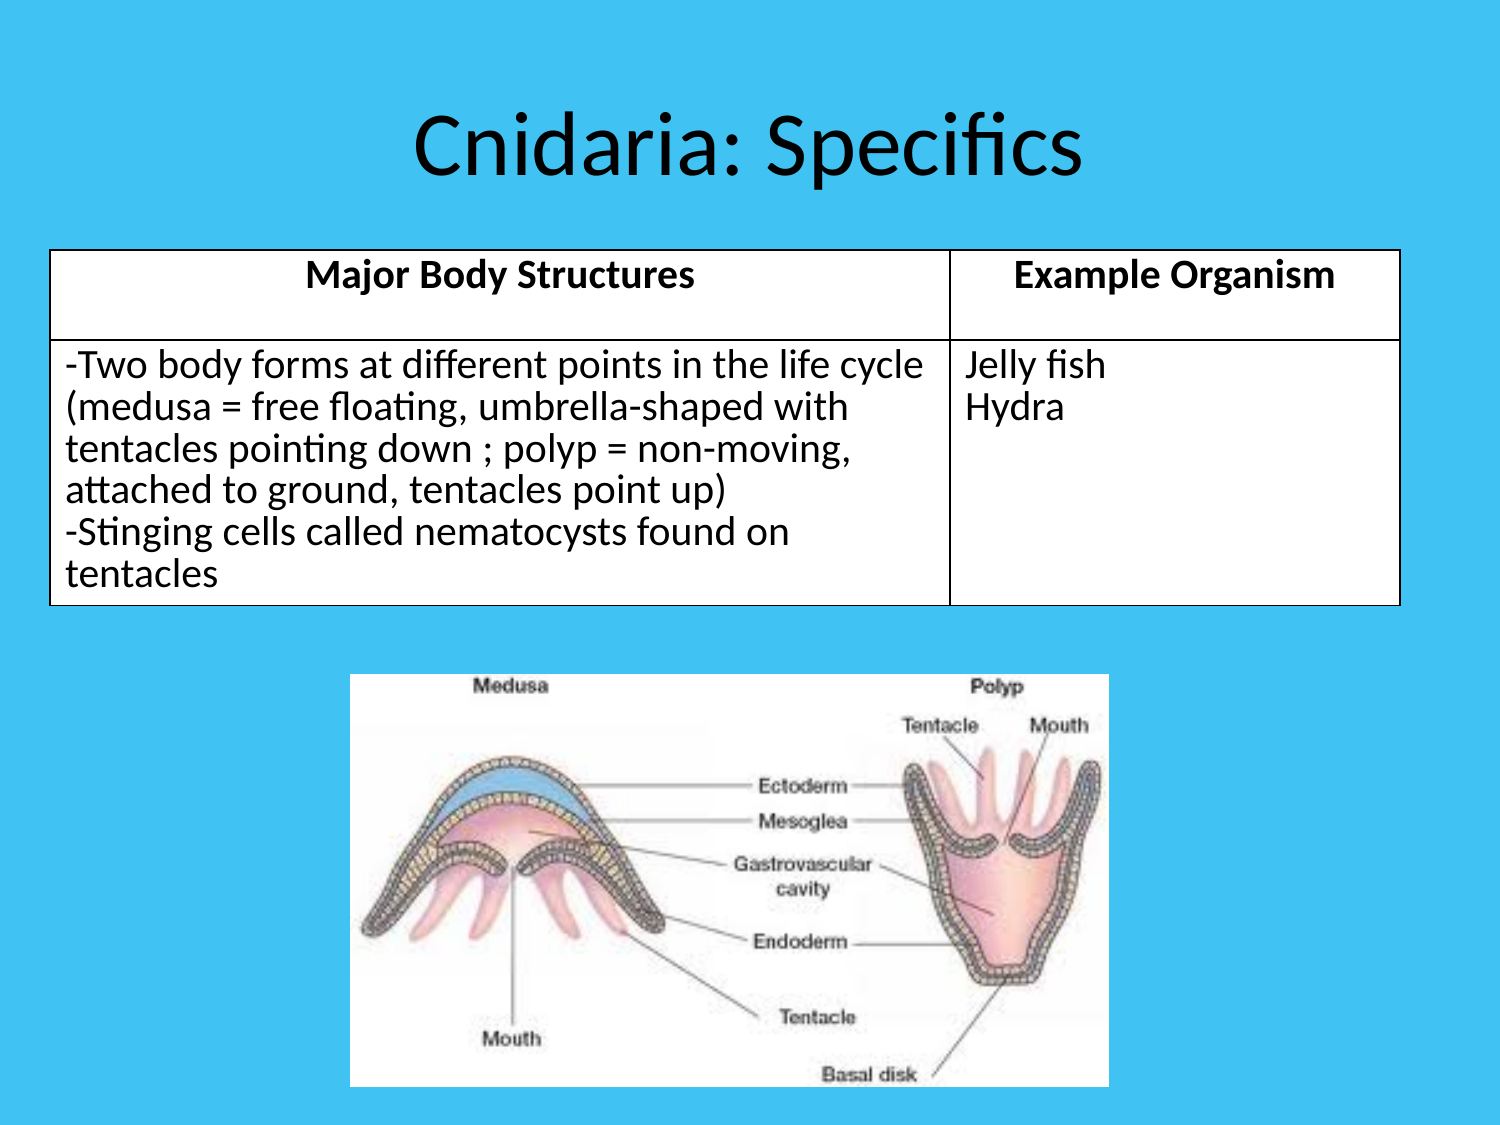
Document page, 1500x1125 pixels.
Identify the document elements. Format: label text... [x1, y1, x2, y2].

table_cell Jelly fish Hydra [951, 341, 1399, 605]
title Cnidaria: Specifics [75, 45, 1425, 233]
table_cell -Two body forms at different points in the life cycle (medusa = free floating, umbrella-shaped with tentacles pointing down ; polyp = non-moving, attached to ground, tentacles point up) -Stinging cells called nematocysts found on tentacles [51, 341, 949, 605]
table_header Example Organism [951, 251, 1399, 339]
table_header Major Body Structures [51, 251, 949, 339]
picture [349, 674, 1109, 1088]
